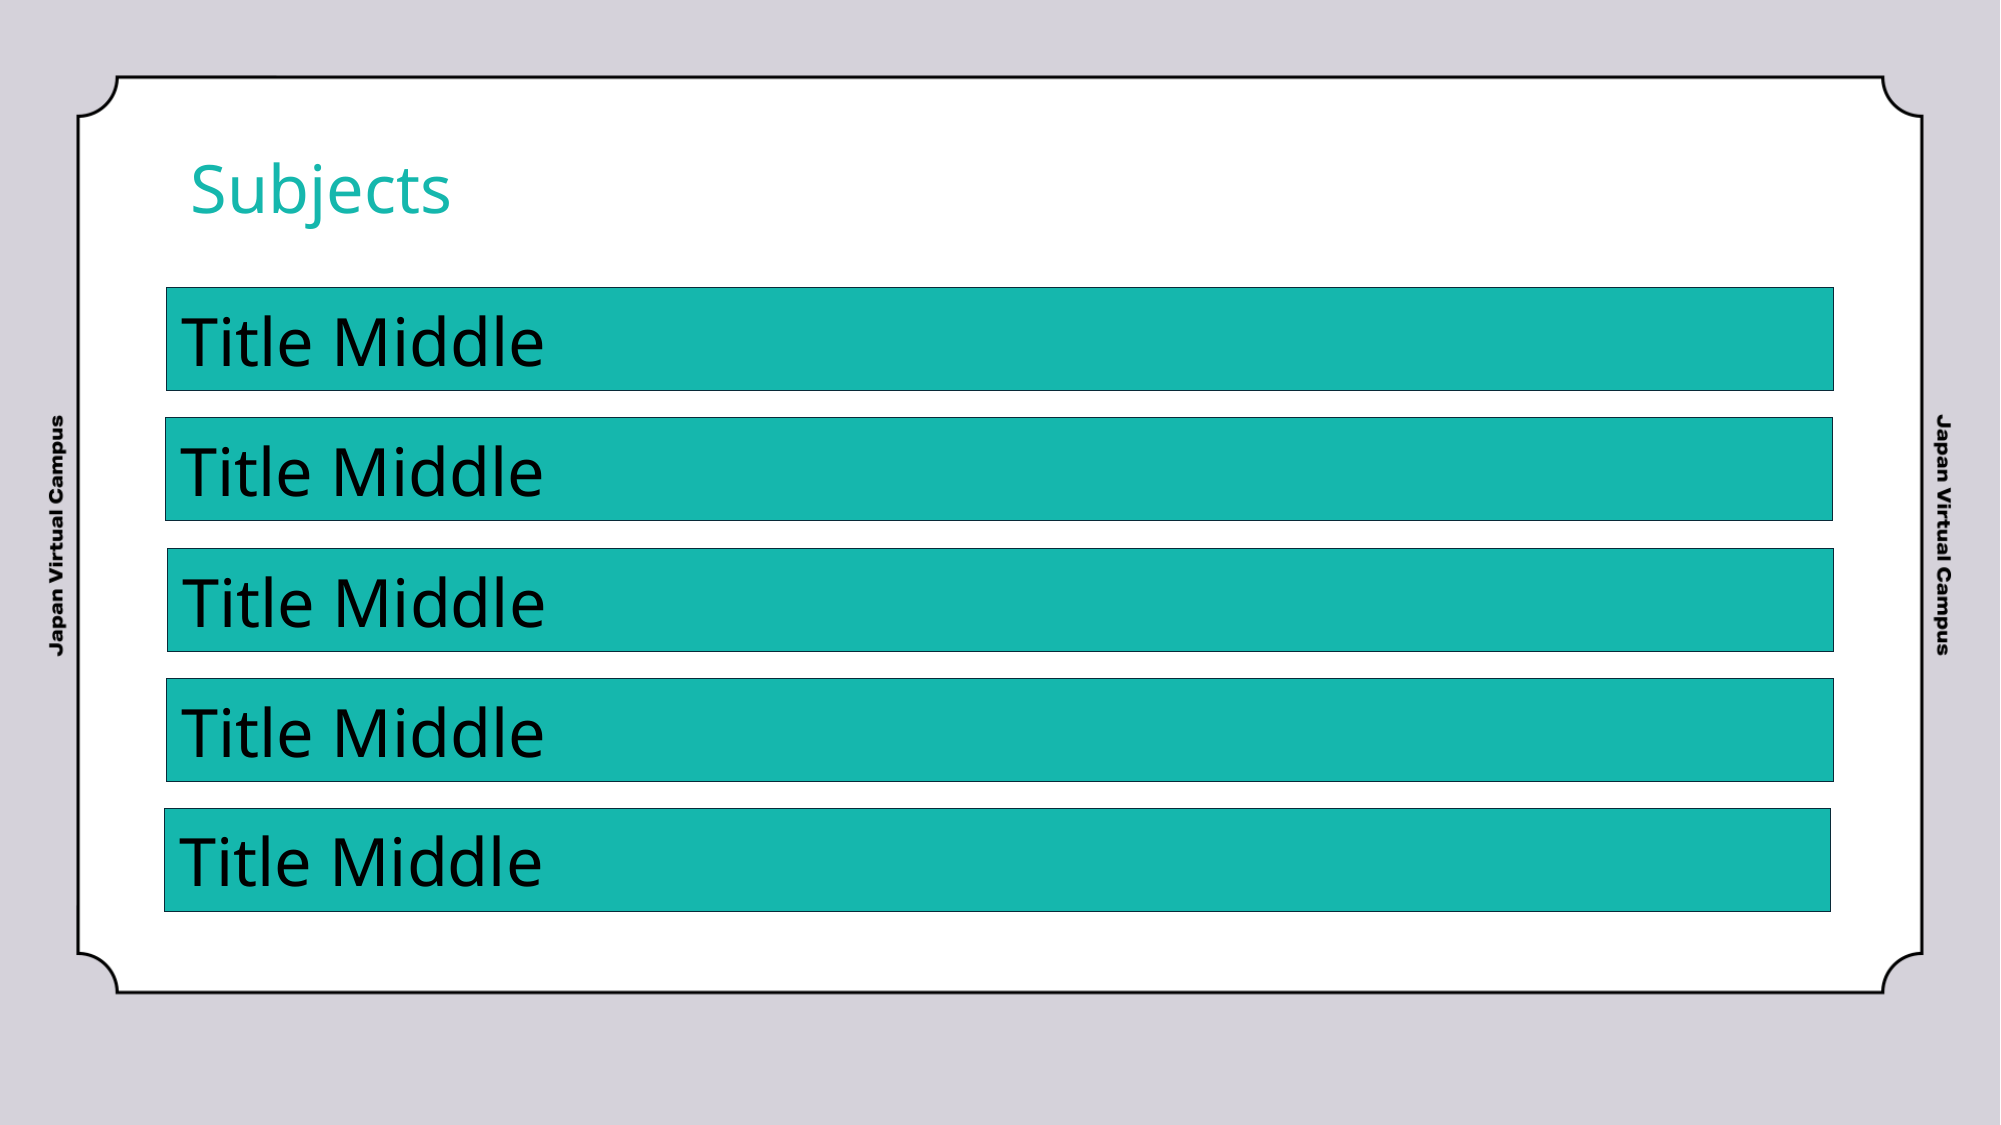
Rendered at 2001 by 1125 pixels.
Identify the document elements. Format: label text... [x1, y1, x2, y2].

text_box Title Middle [164, 416, 1834, 522]
text_box Title Middle [165, 677, 1835, 783]
text_box Title Middle [163, 807, 1833, 913]
text_box Subjects [175, 139, 468, 234]
picture [0, 0, 2000, 1125]
text_box Title Middle [166, 547, 1836, 653]
text_box Title Middle [165, 286, 1835, 392]
